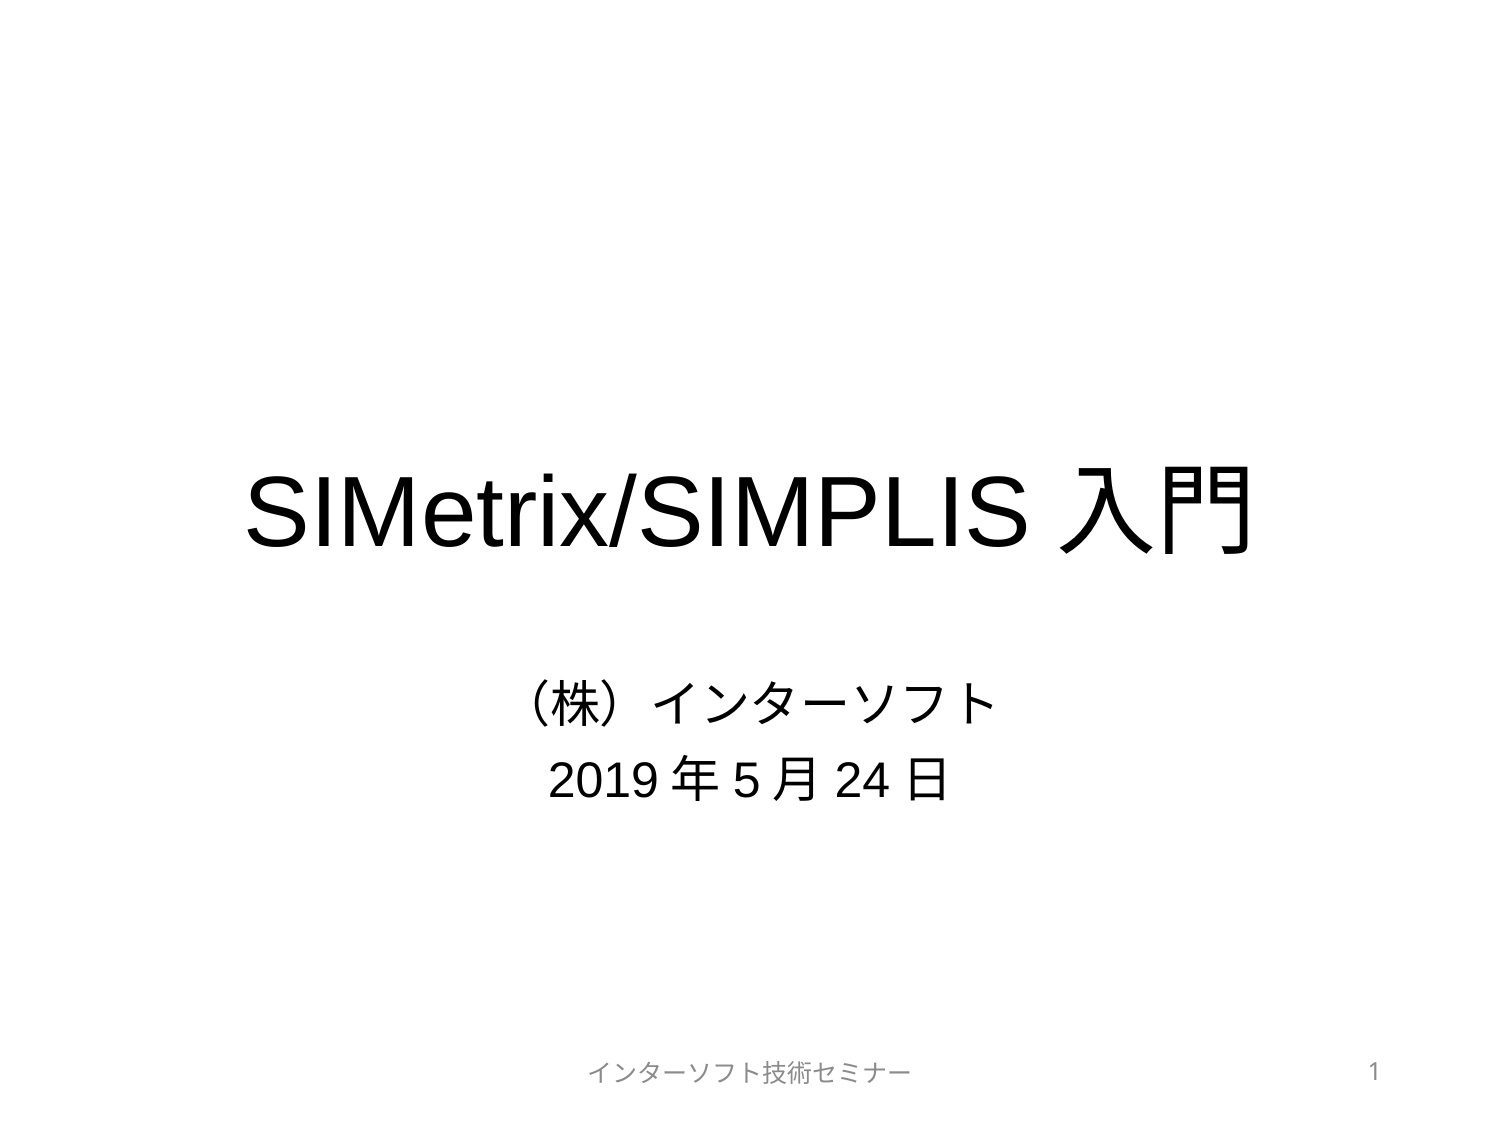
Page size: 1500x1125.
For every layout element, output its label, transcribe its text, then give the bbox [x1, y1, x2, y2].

slide_number 1 [1059, 1042, 1397, 1103]
subtitle （株）インターソフト 2019年5月24日 [187, 590, 1313, 863]
footer インターソフト技術セミナー [496, 1042, 1004, 1103]
title SIMetrix/SIMPLIS入門 [112, 184, 1388, 576]
